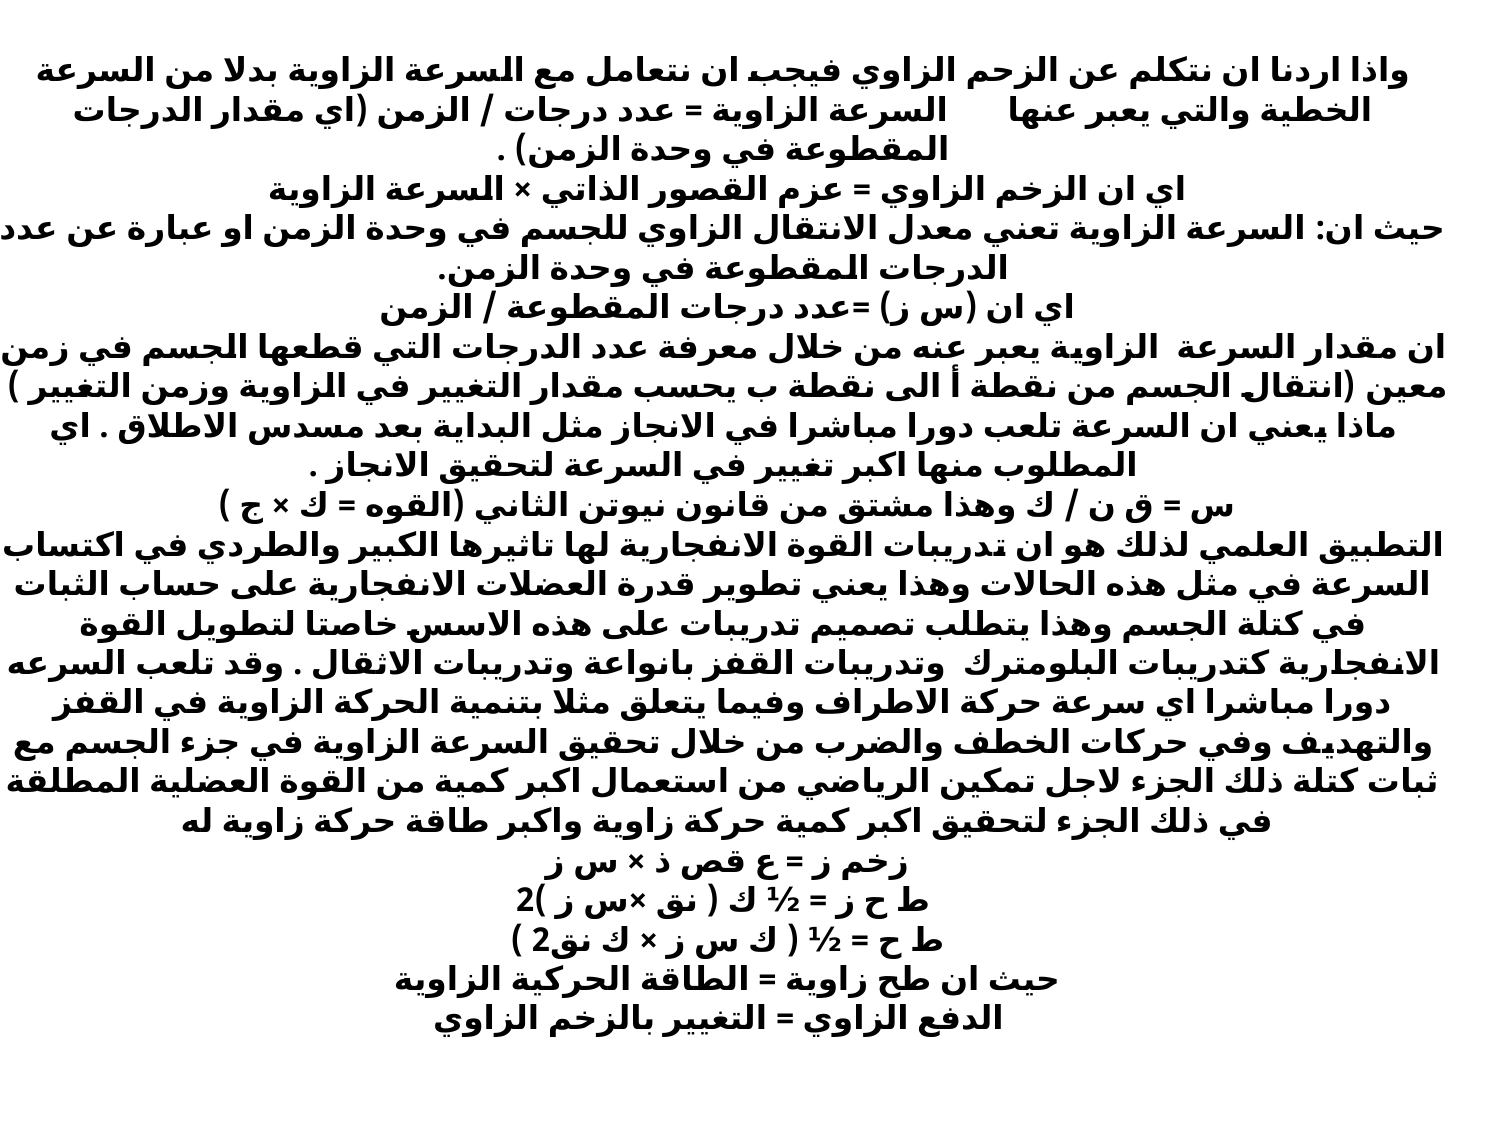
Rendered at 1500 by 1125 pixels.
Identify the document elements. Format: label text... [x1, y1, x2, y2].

title واذا اردنا ان نتكلم عن الزحم الزاوي فيجب ان نتعامل مع السرعة الزاوية بدلا من السرعة الخطية والتي يعبر عنها السرعة الزاوية = عدد درجات / الزمن (اي مقدار الدرجات المقطوعة في وحدة الزمن) . اي ان الزخم الزاوي = عزم القصور الذاتي × السرعة الزاوية حيث ان: السرعة الزاوية تعني معدل الانتقال الزاوي للجسم في وحدة الزمن او عبارة عن عدد الدرجات المقطوعة في وحدة الزمن. اي ان (س ز) =عدد درجات المقطوعة / الزمن ان مقدار السرعة الزاوية يعبر عنه من خلال معرفة عدد الدرجات التي قطعها الجسم في زمن معين (انتقال الجسم من نقطة أ الى نقطة ب يحسب مقدار التغيير في الزاوية وزمن التغيير ) ماذا يعني ان السرعة تلعب دورا مباشرا في الانجاز مثل البداية بعد مسدس الاطلاق . اي المطلوب منها اكبر تغيير في السرعة لتحقيق الانجاز . س = ق ن / ك وهذا مشتق من قانون نيوتن الثاني (القوه = ك × ج ) التطبيق العلمي لذلك هو ان تدريبات القوة الانفجارية لها تاثيرها الكبير والطردي في اكتساب السرعة في مثل هذه الحالات وهذا يعني تطوير قدرة العضلات الانفجارية على حساب الثبات في كتلة الجسم وهذا يتطلب تصميم تدريبات على هذه الاسس خاصتا لتطويل القوة الانفجارية كتدريبات البلومترك وتدريبات القفز بانواعة وتدريبات الاثقال . وقد تلعب السرعه دورا مباشرا اي سرعة حركة الاطراف وفيما يتعلق مثلا بتنمية الحركة الزاوية في القفز والتهديف وفي حركات الخطف والضرب من خلال تحقيق السرعة الزاوية في جزء الجسم مع ثبات كتلة ذلك الجزء لاجل تمكين الرياضي من استعمال اكبر كمية من القوة العضلية المطلقة في ذلك الجزء لتحقيق اكبر كمية حركة زاوية واكبر طاقة حركة زاوية له زخم ز = ع قص ذ × س ز ط ح ز = ½ ك ( نق ×س ز )2 ط ح = ½ ( ك س ز × ك نق2 ) حيث ان طح زاوية = الطاقة الحركية الزاوية الدفع الزاوي = التغيير بالزخم الزاوي [0, 25, 1465, 1100]
